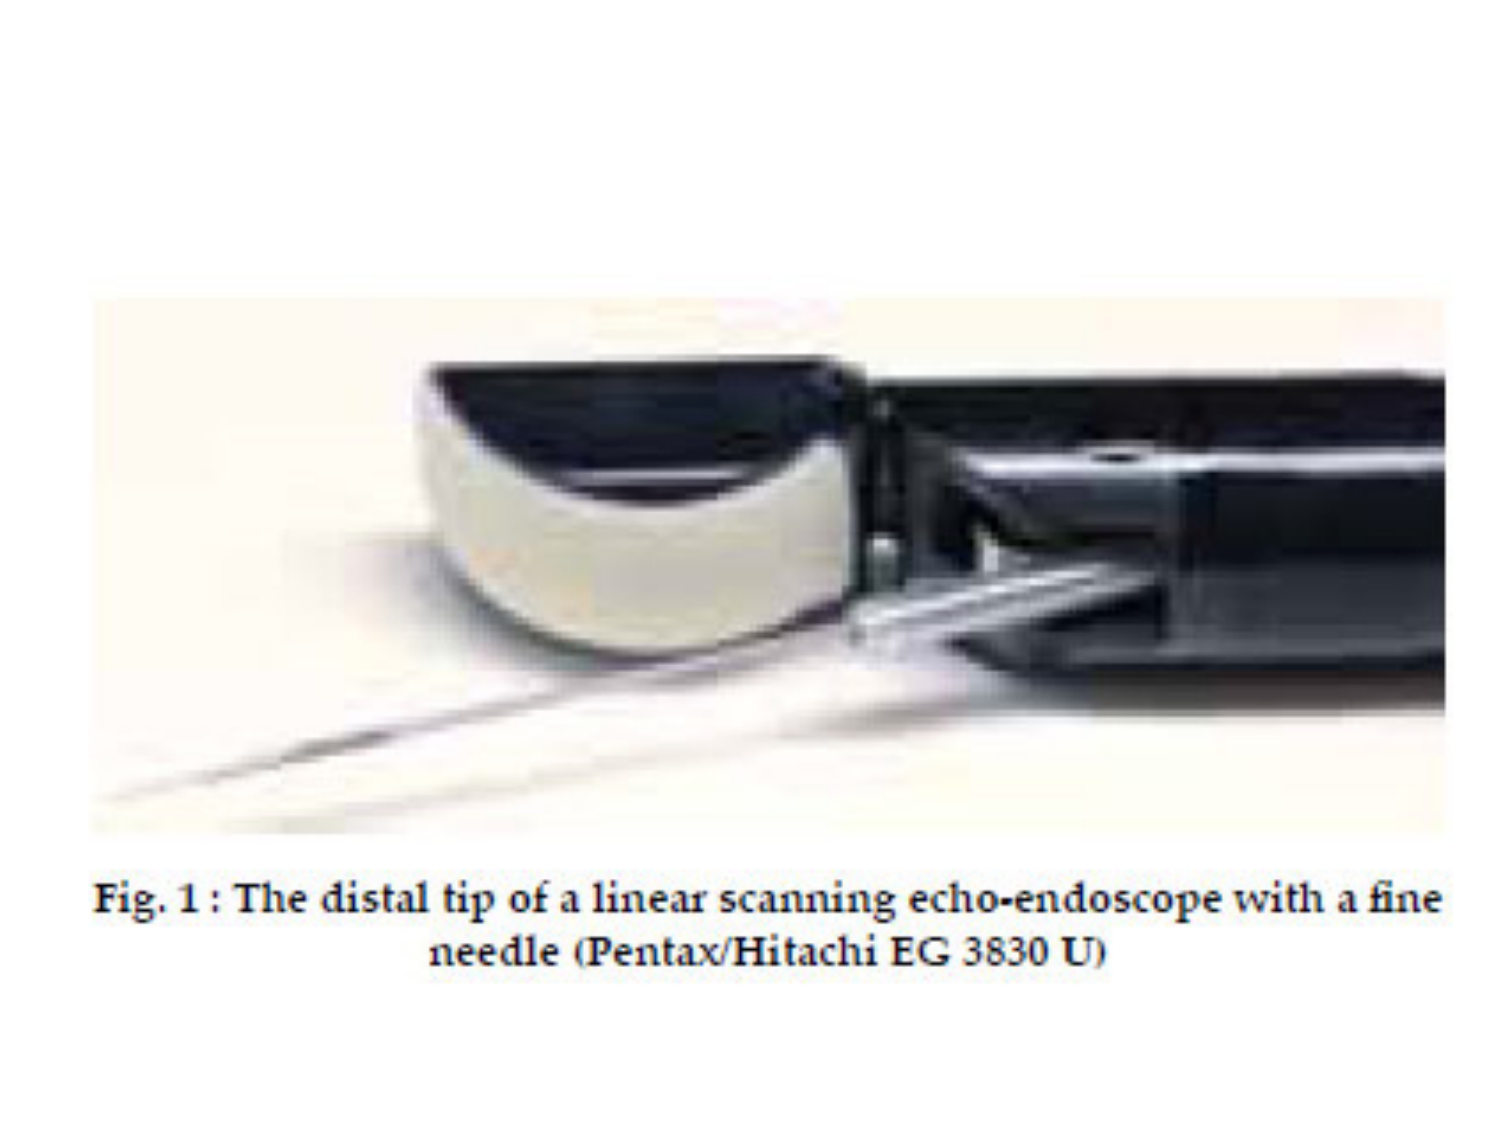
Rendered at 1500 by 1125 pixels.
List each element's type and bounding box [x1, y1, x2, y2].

list [62, 274, 1475, 1013]
